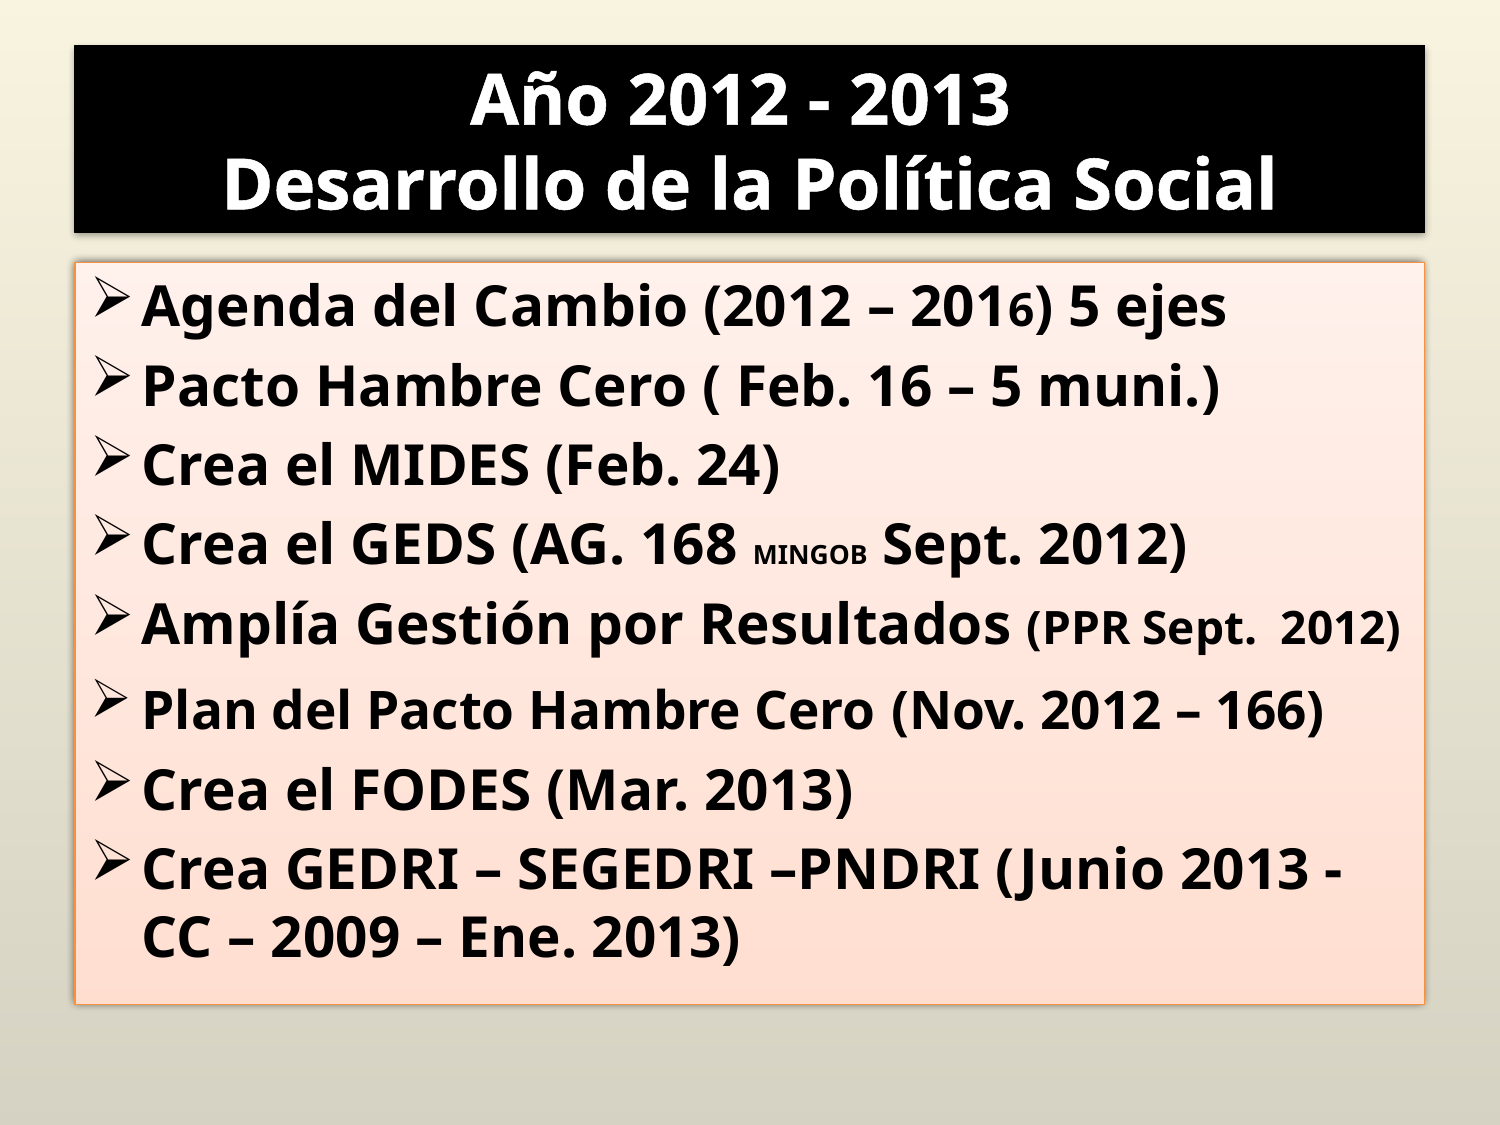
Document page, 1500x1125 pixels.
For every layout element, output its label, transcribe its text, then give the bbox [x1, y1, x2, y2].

title Año 2012 - 2013 Desarrollo de la Política Social [74, 45, 1425, 233]
list Agenda del Cambio (2012 – 2016) 5 ejes Pacto Hambre Cero ( Feb. 16 – 5 muni.) Crea el MIDES (Feb. 24) Crea el GEDS (AG. 168 MINGOB Sept. 2012) Amplía Gestión por Resultados (PPR Sept. 2012) Plan del Pacto Hambre Cero (Nov. 2012 – 166) Crea el FODES (Mar. 2013) Crea GEDRI – SEGEDRI –PNDRI (Junio 2013 - CC – 2009 – Ene. 2013) [74, 262, 1425, 1005]
